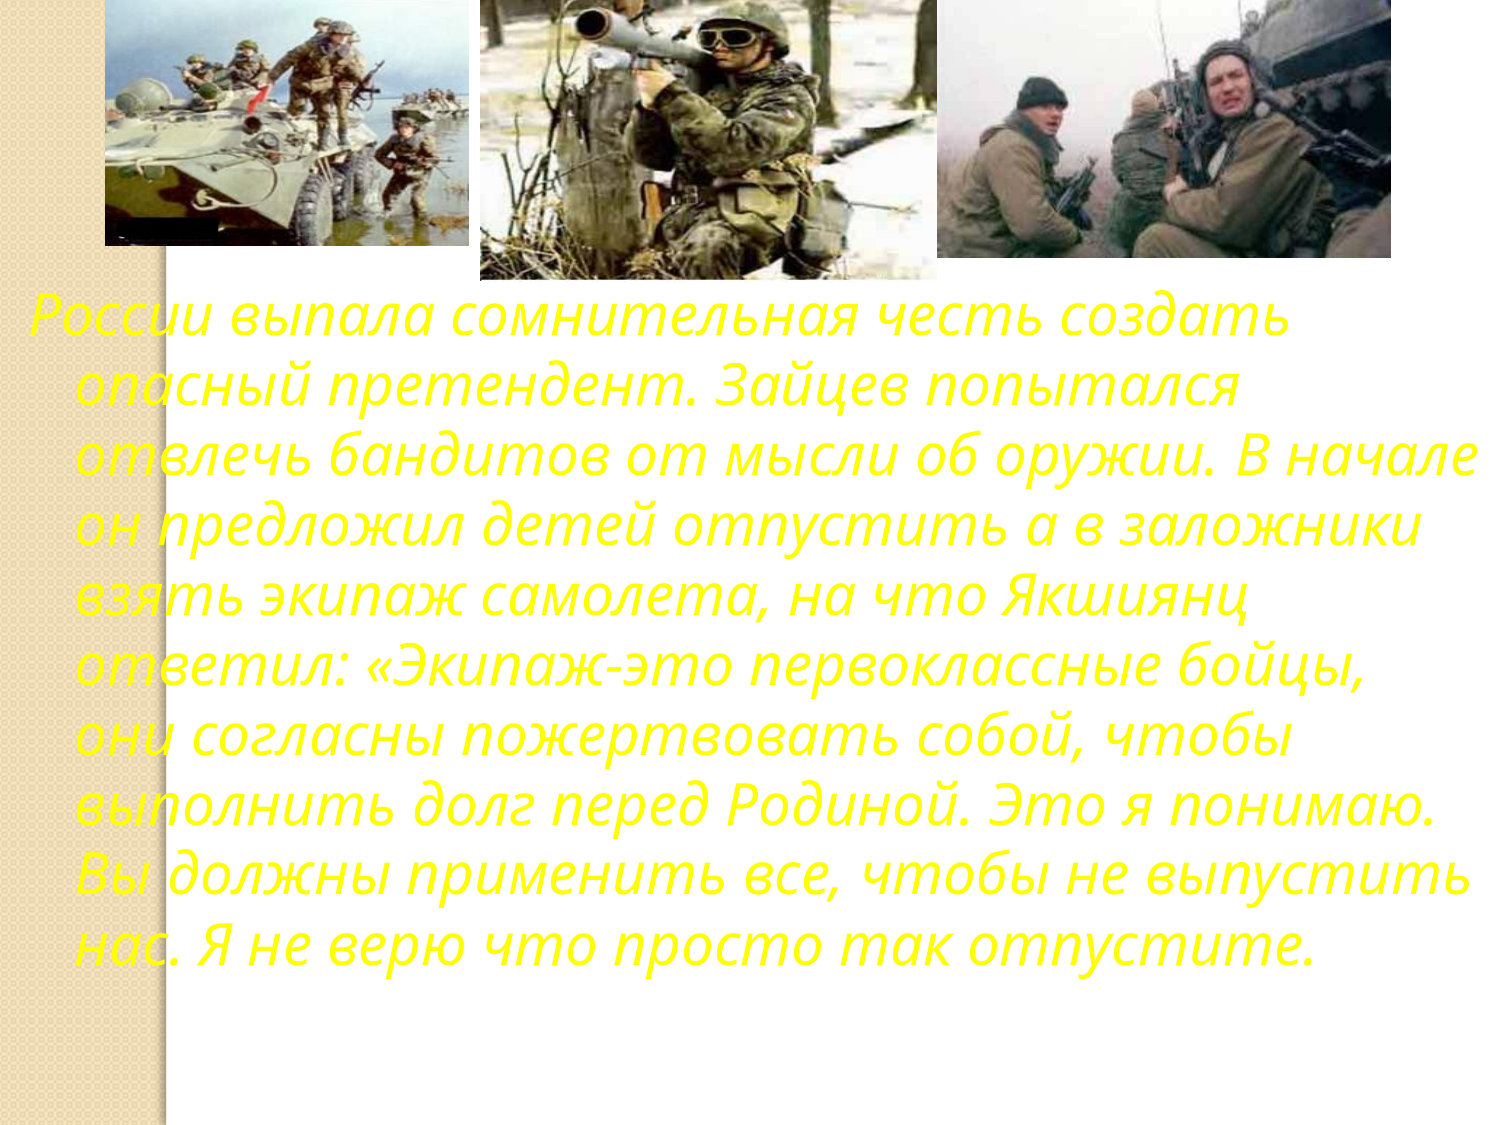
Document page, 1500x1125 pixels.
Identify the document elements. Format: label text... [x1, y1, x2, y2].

picture [480, 0, 1391, 282]
picture [105, 0, 469, 247]
list России выпала сомнительная честь создать опасный претендент. Зайцев попытался отвлечь бандитов от мысли об оружии. В начале он предложил детей отпустить а в заложники взять экипаж самолета, на что Якшиянц ответил: «Экипаж-это первоклассные бойцы, они согласны пожертвовать собой, чтобы выполнить долг перед Родиной. Это я понимаю. Вы должны применить все, чтобы не выпустить нас. Я не верю что просто так отпустите. [0, 269, 1500, 1125]
